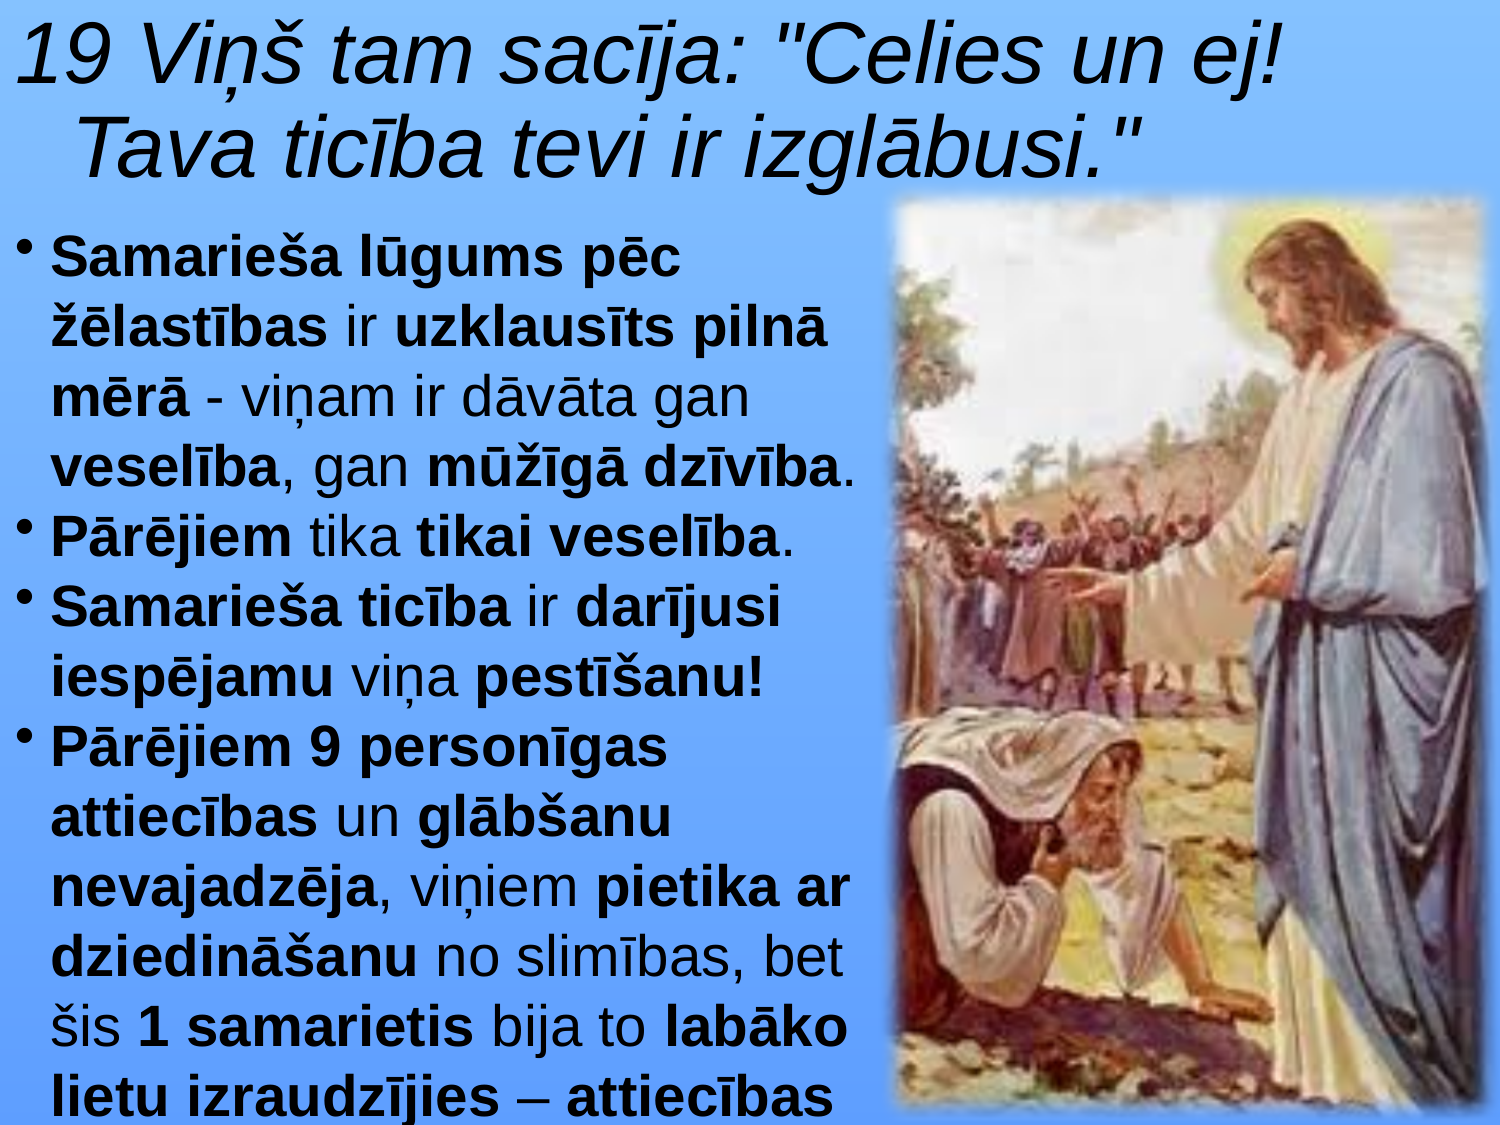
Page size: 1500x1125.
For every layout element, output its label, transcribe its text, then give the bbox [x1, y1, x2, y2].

picture [878, 179, 1500, 1125]
list 19 Viņš tam sacīja: "Celies un ej! Tava ticība tevi ir izglābusi." [0, 0, 1500, 210]
text_box Samarieša lūgums pēc žēlastības ir uzklausīts pilnā mērā - viņam ir dāvāta gan veselība, gan mūžīgā dzīvība. Pārējiem tika tikai veselība. Samarieša ticība ir darījusi iespējamu viņa pestīšanu! Pārējiem 9 personīgas attiecības un glābšanu nevajadzēja, viņiem pietika ar dziedināšanu no slimības, bet šis 1 samarietis bija to labāko lietu izraudzījies – attiecības ar Jēzu. [0, 210, 873, 1125]
